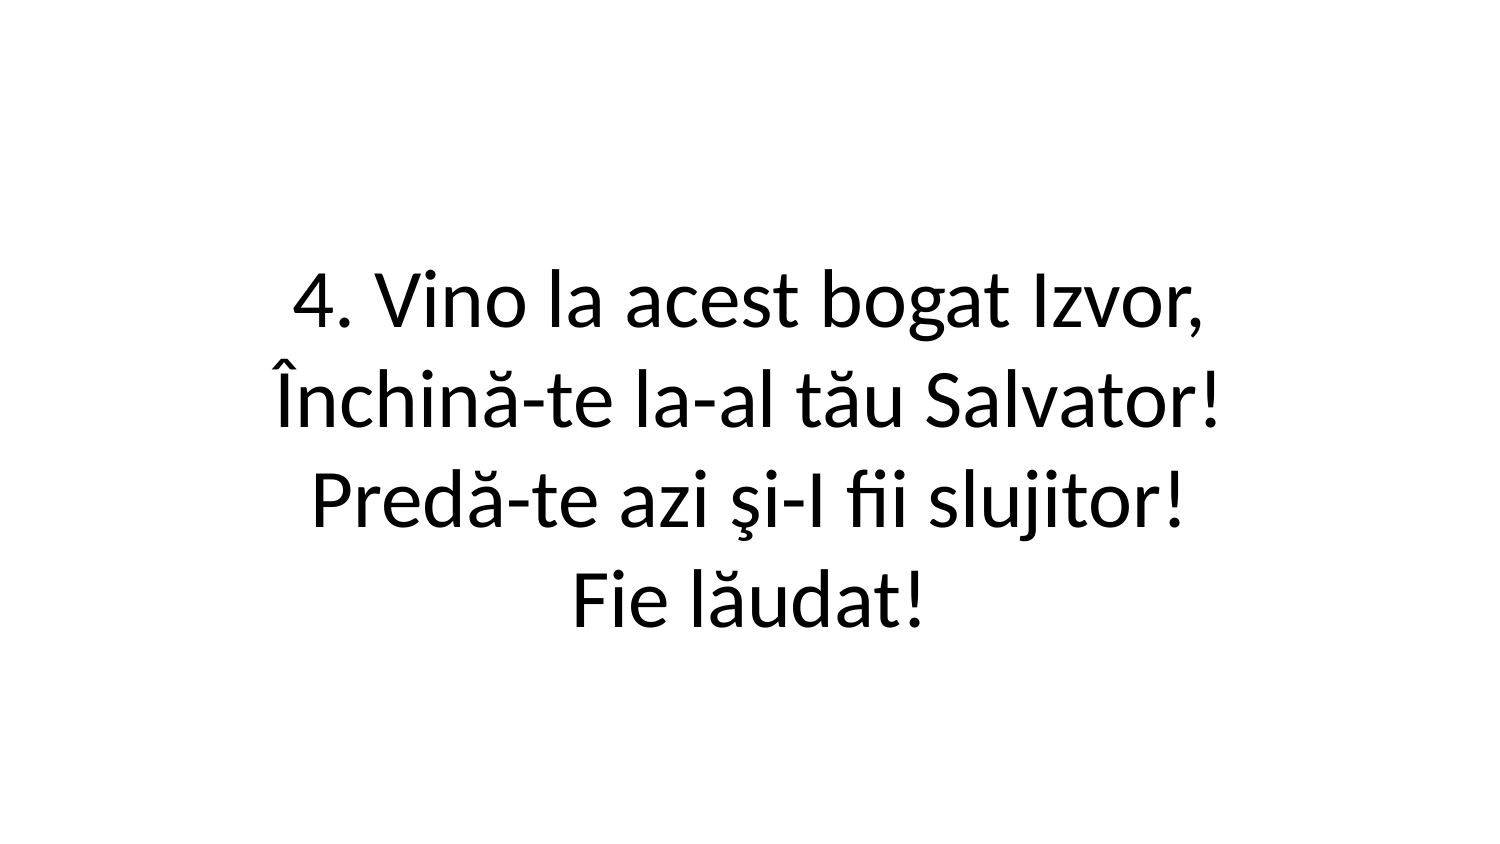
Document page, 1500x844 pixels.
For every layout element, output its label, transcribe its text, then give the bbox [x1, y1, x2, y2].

text_box 4. Vino la acest bogat Izvor, Închină-te la-al tău Salvator! Predă-te azi şi-I fii slujitor! Fie lăudat! [259, 192, 1241, 652]
